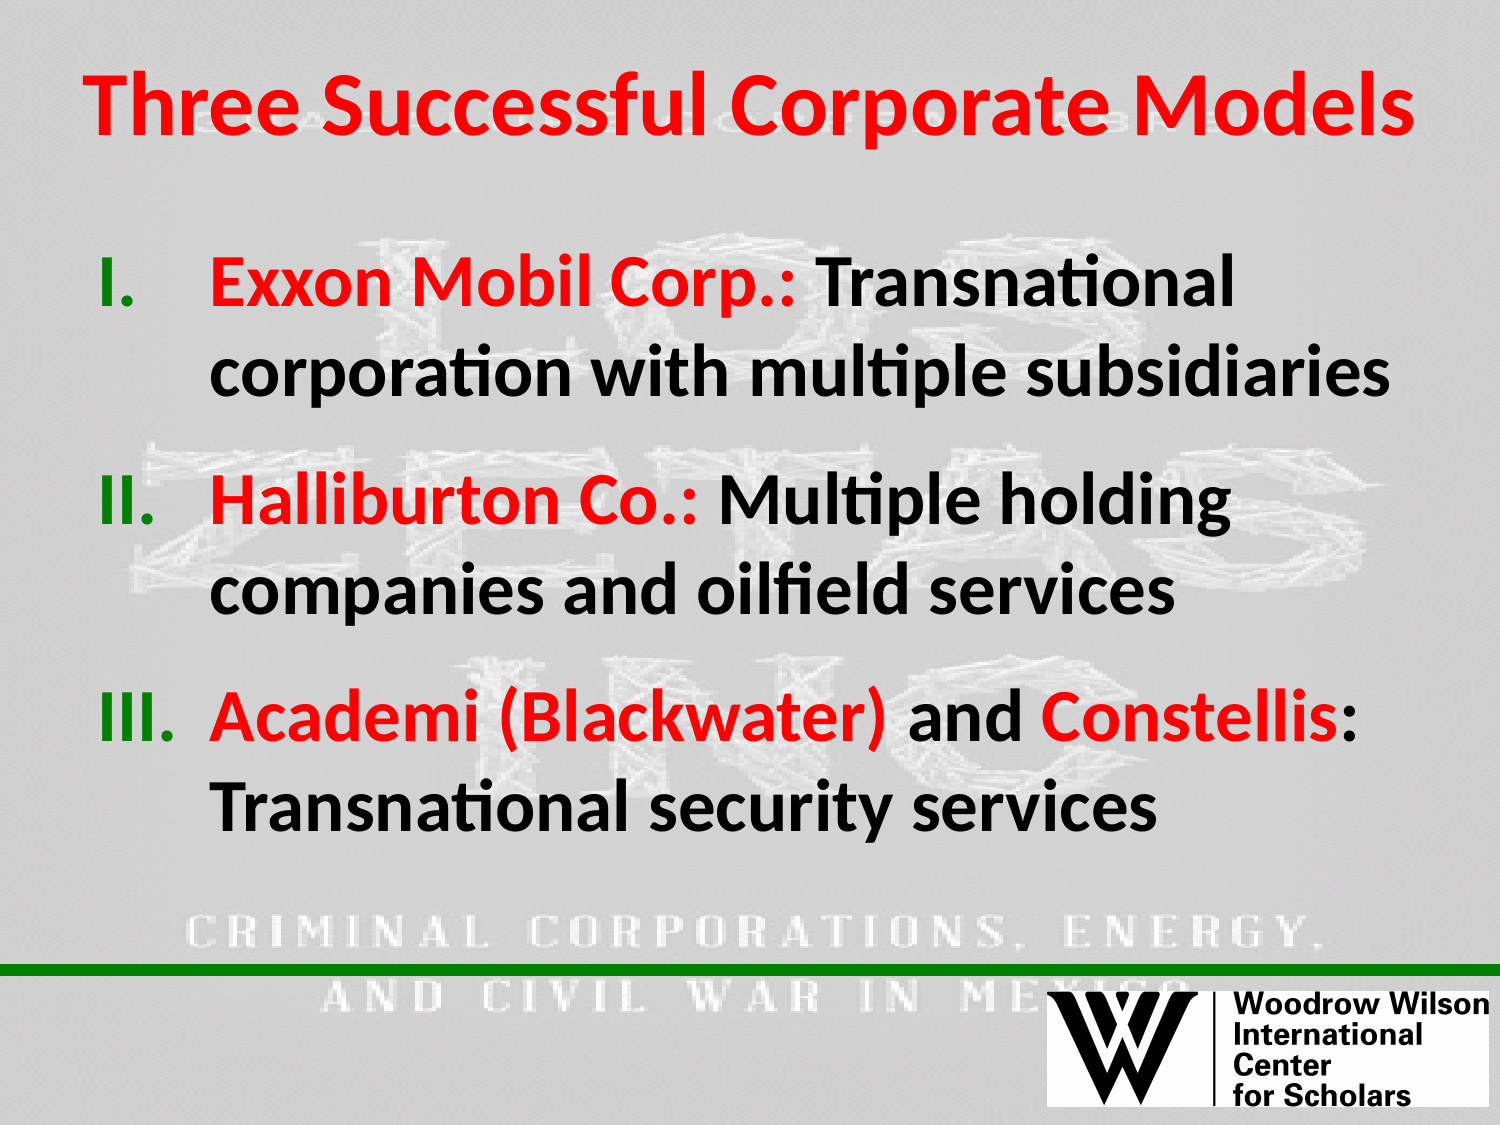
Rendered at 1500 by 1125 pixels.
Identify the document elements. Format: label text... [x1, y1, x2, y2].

picture [1047, 991, 1489, 1108]
text_box [0, 962, 1500, 978]
text_box Three Successful Corporate Models [67, 57, 1433, 161]
text_box Exxon Mobil Corp.: Transnational corporation with multiple subsidiaries Halliburton Co.: Multiple holding companies and oilfield services Academi (Blackwater) and Constellis: Transnational security services [82, 224, 1418, 855]
